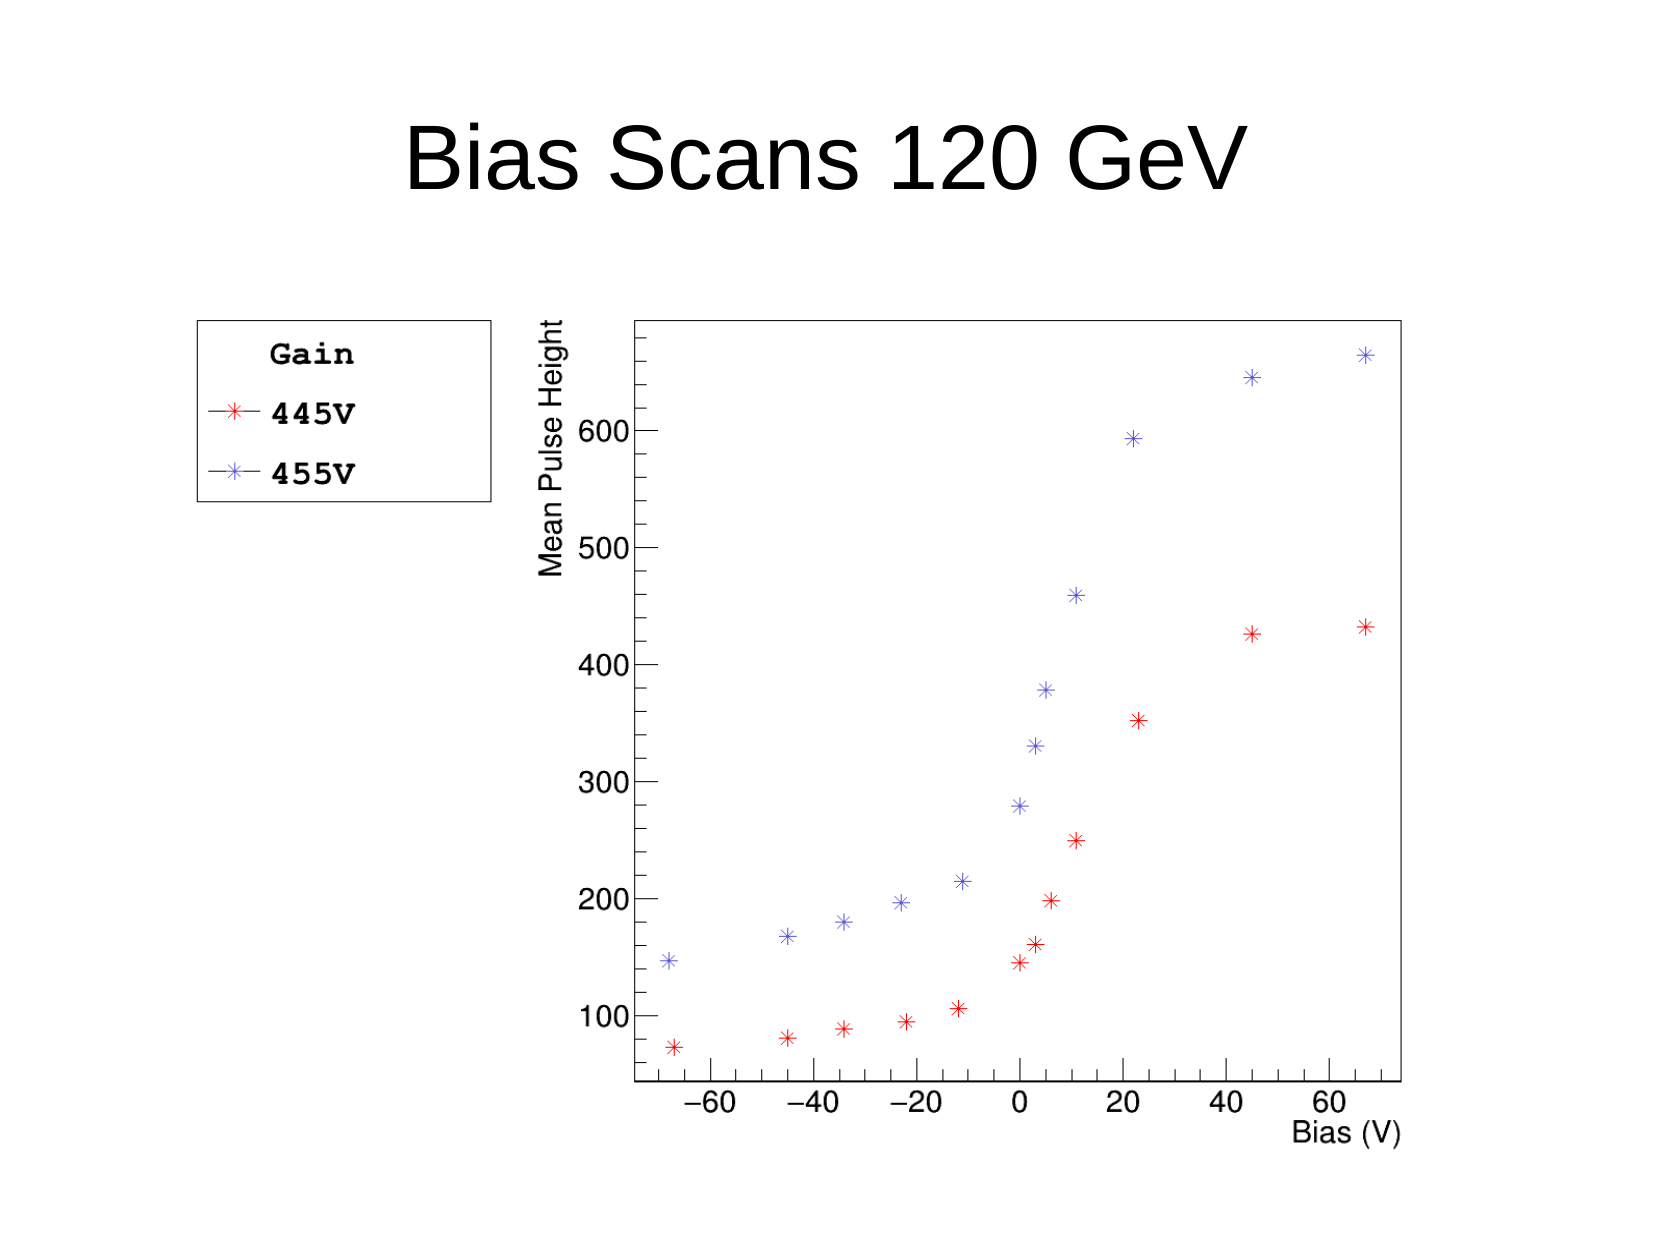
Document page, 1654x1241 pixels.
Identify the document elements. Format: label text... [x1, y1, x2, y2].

picture [126, 201, 1512, 1172]
title Bias Scans 120 GeV [82, 49, 1571, 257]
